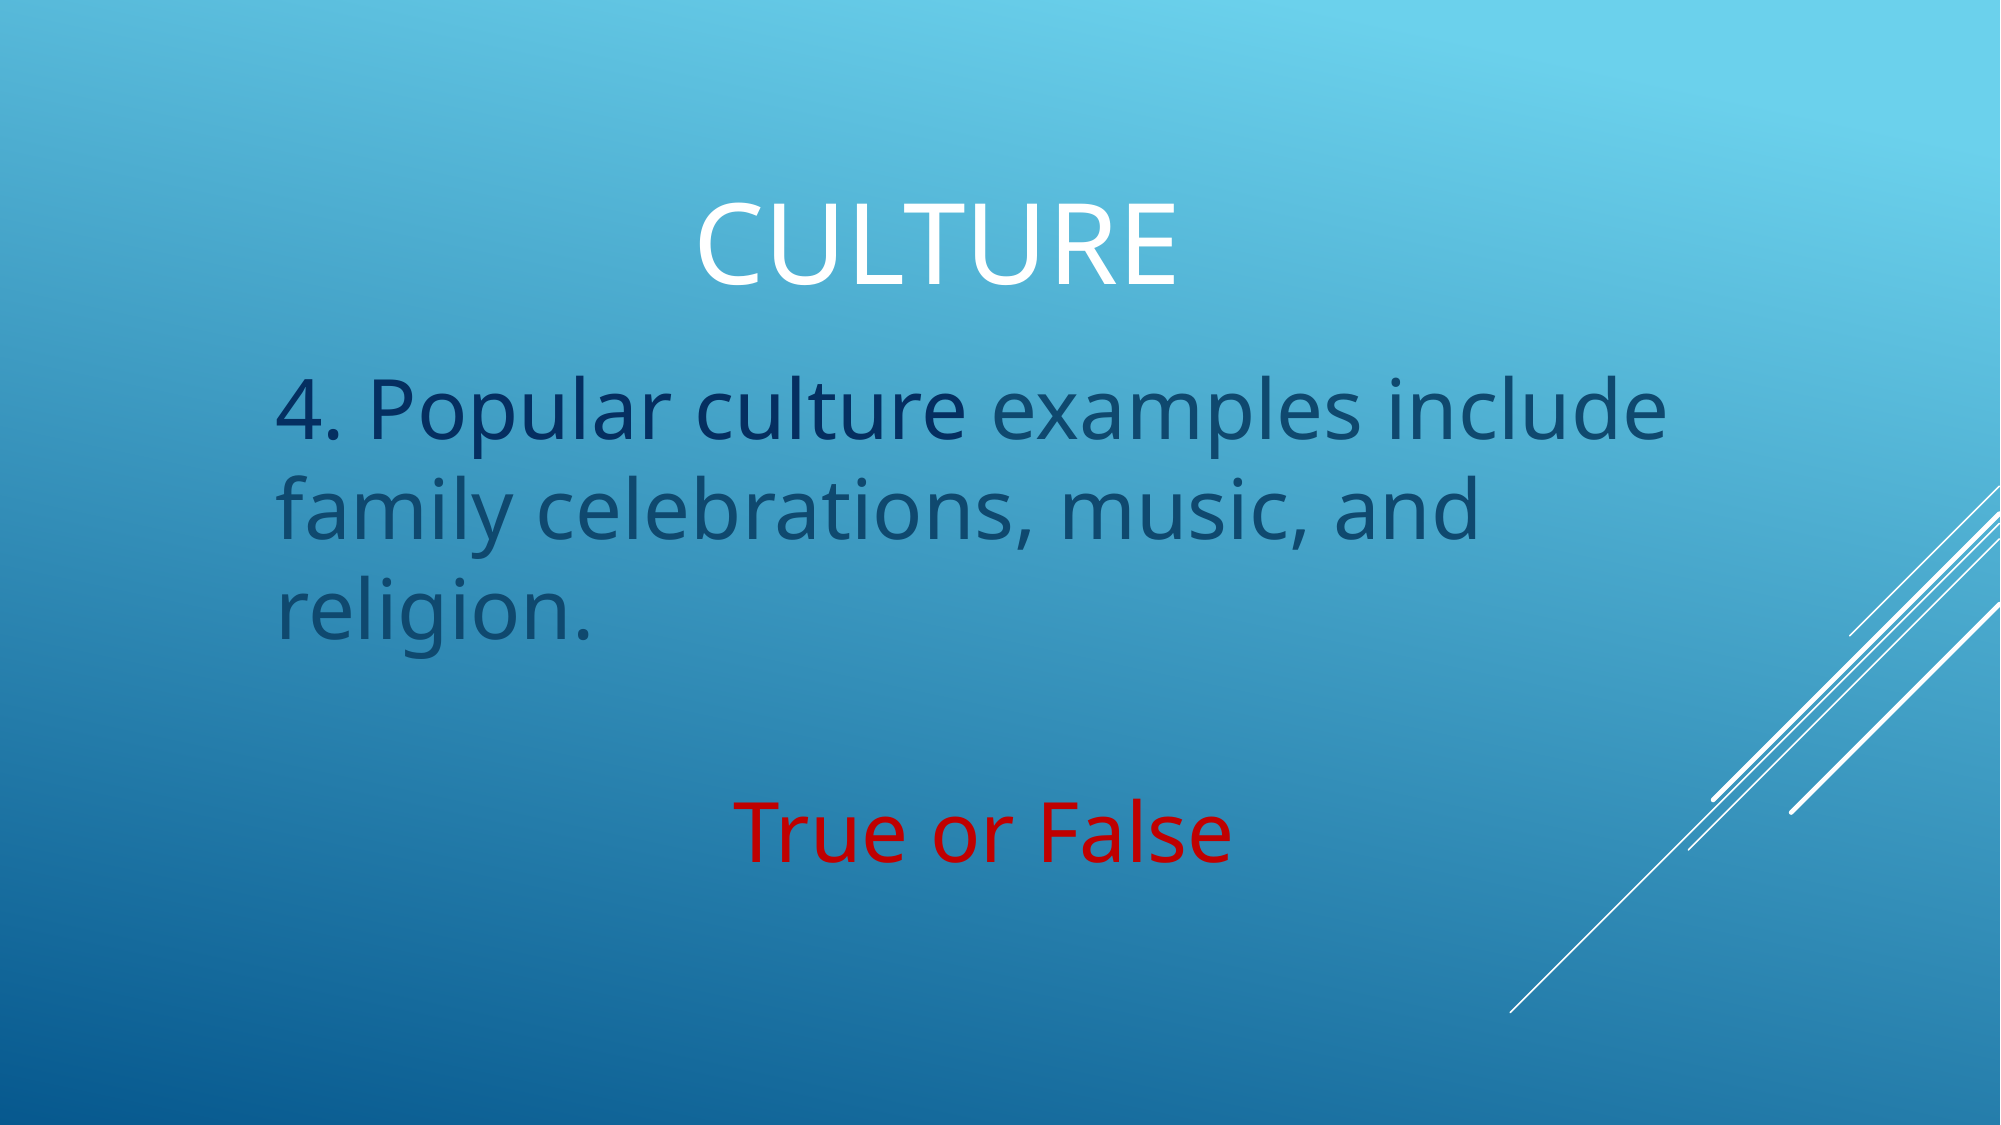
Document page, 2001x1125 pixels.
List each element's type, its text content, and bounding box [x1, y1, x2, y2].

title Culture [112, 112, 1763, 367]
list 4. Popular culture examples include family celebrations, music, and religion. True or False [260, 348, 1710, 984]
